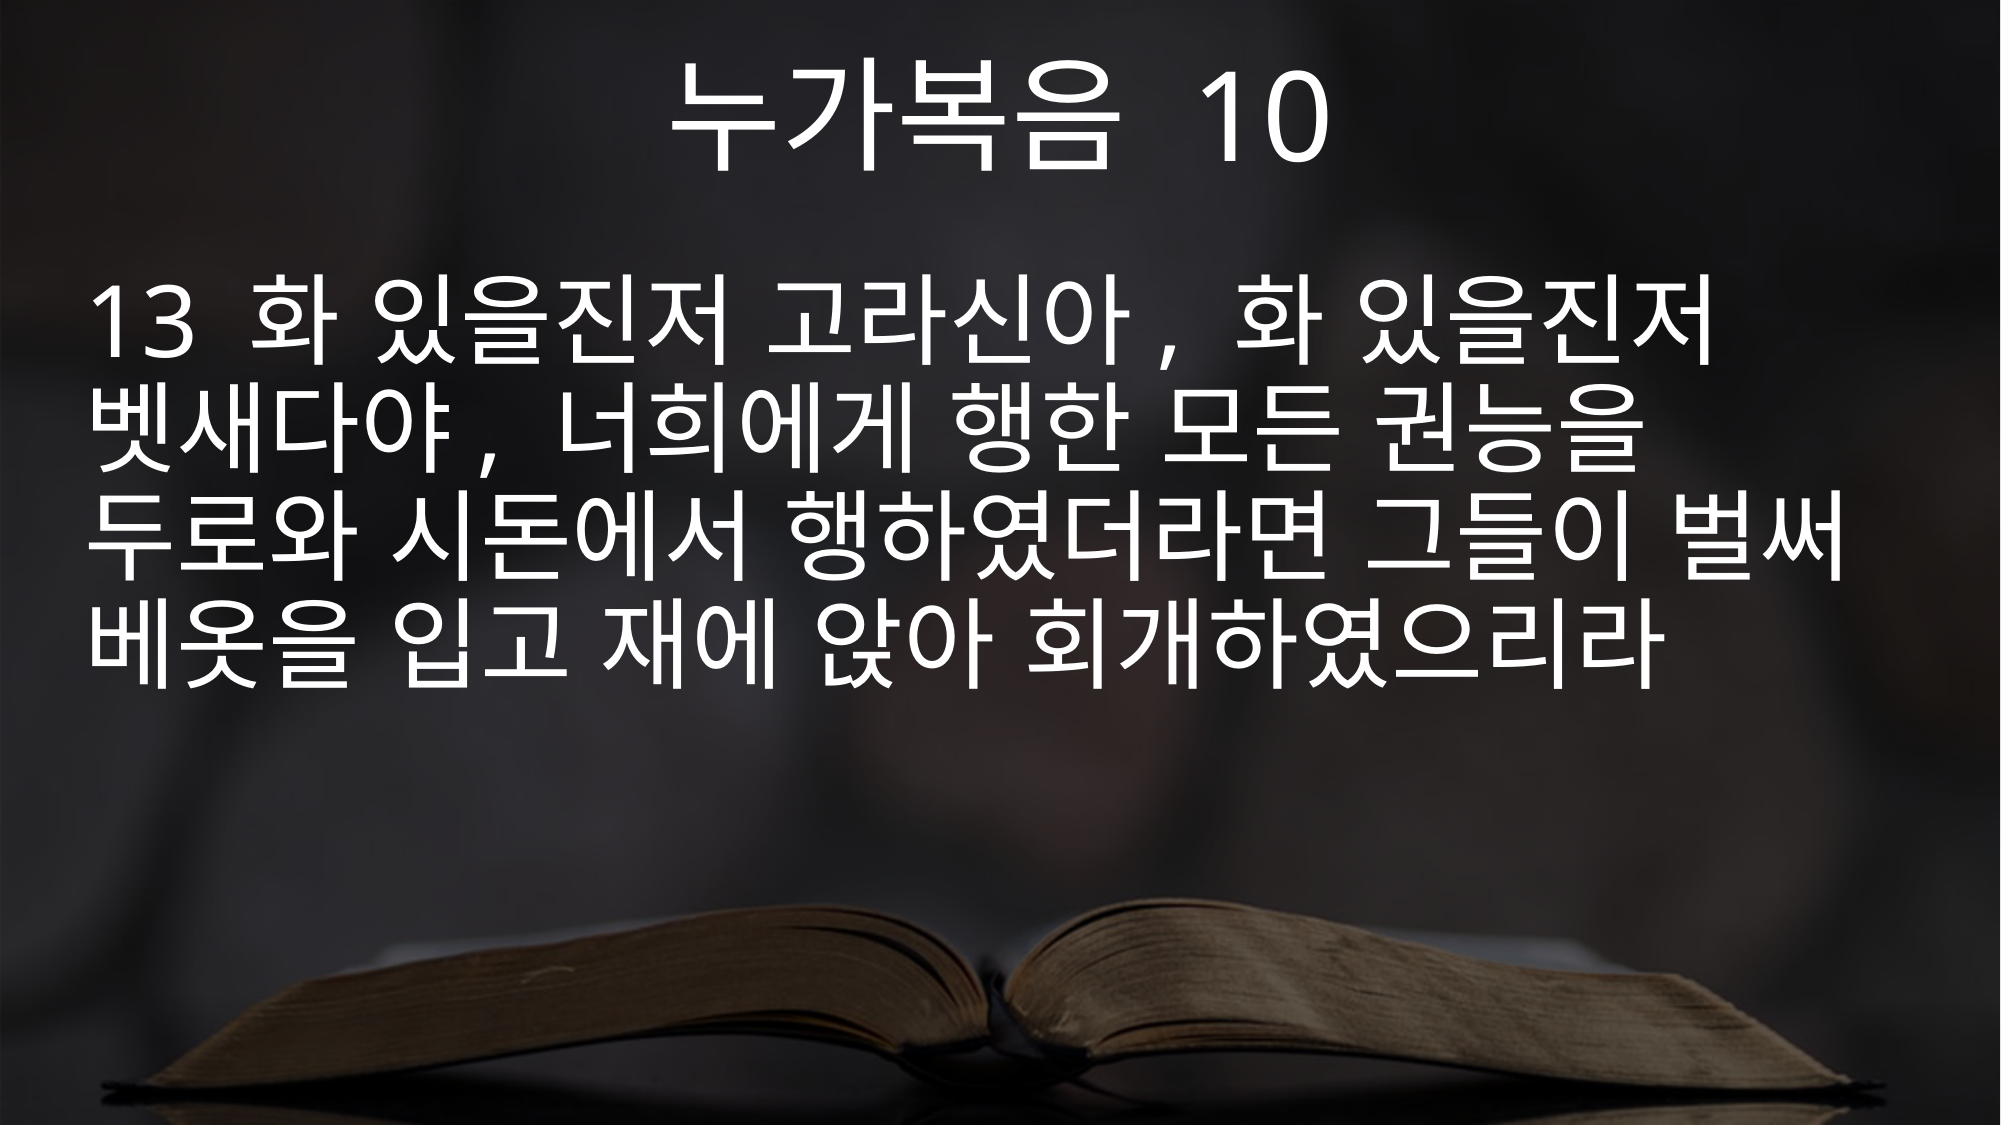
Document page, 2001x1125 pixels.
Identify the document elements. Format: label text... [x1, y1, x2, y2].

list 13 화 있을진저 고라신아, 화 있을진저 벳새다야, 너희에게 행한 모든 권능을 두로와 시돈에서 행하였더라면 그들이 벌써 베옷을 입고 재에 앉아 회개하였으리라 [69, 263, 1953, 423]
picture [0, 0, 2001, 1125]
footer 누가복음 10 [0, 32, 2000, 192]
